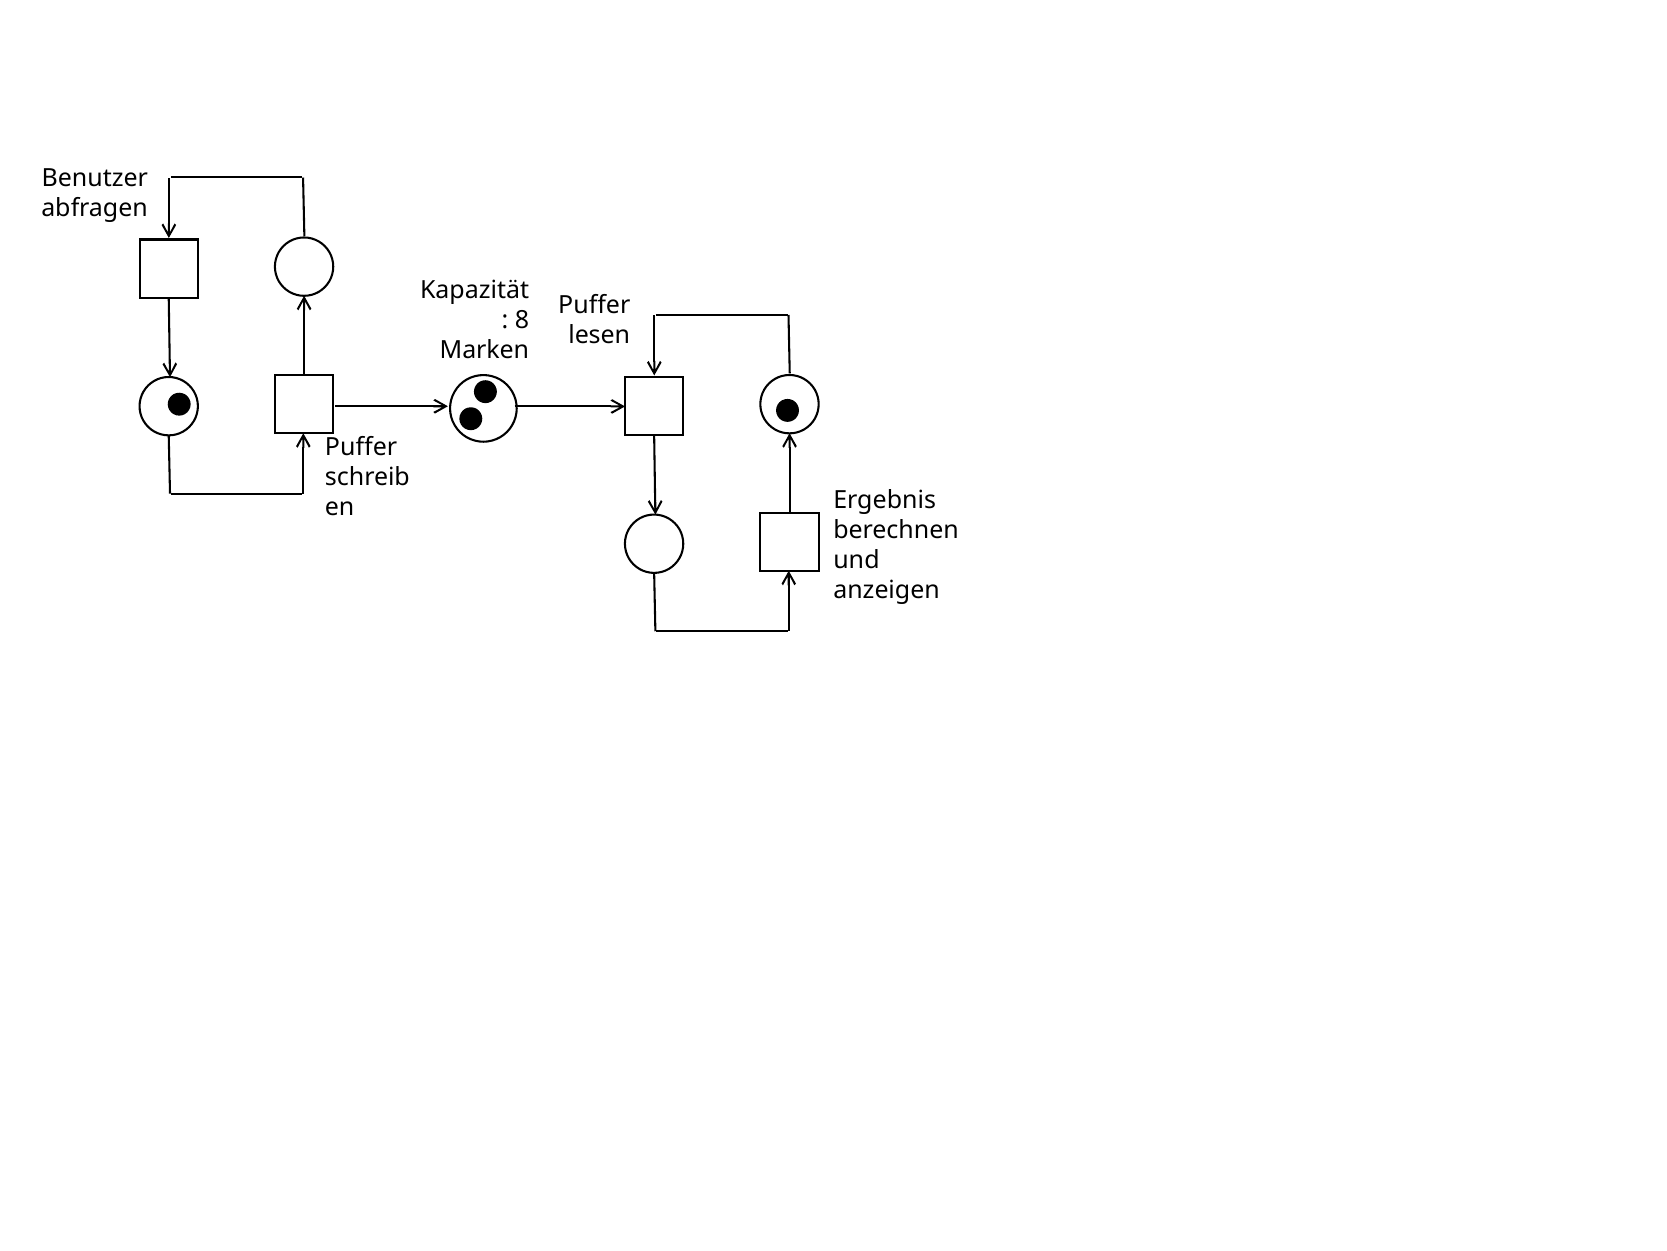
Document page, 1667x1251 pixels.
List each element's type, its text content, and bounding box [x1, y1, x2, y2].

text_box Kapazität: 8 Marken [410, 267, 536, 370]
text_box Benutzer abfragen [31, 155, 155, 228]
text_box [450, 375, 517, 442]
text_box [460, 408, 482, 430]
text_box [474, 381, 496, 403]
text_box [139, 177, 334, 494]
text_box [343, 399, 448, 414]
text_box Ergebnis berechnen und anzeigen [827, 477, 973, 610]
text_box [624, 314, 819, 632]
text_box Puffer lesen [536, 282, 637, 355]
text_box Puffer schreiben [318, 423, 430, 527]
